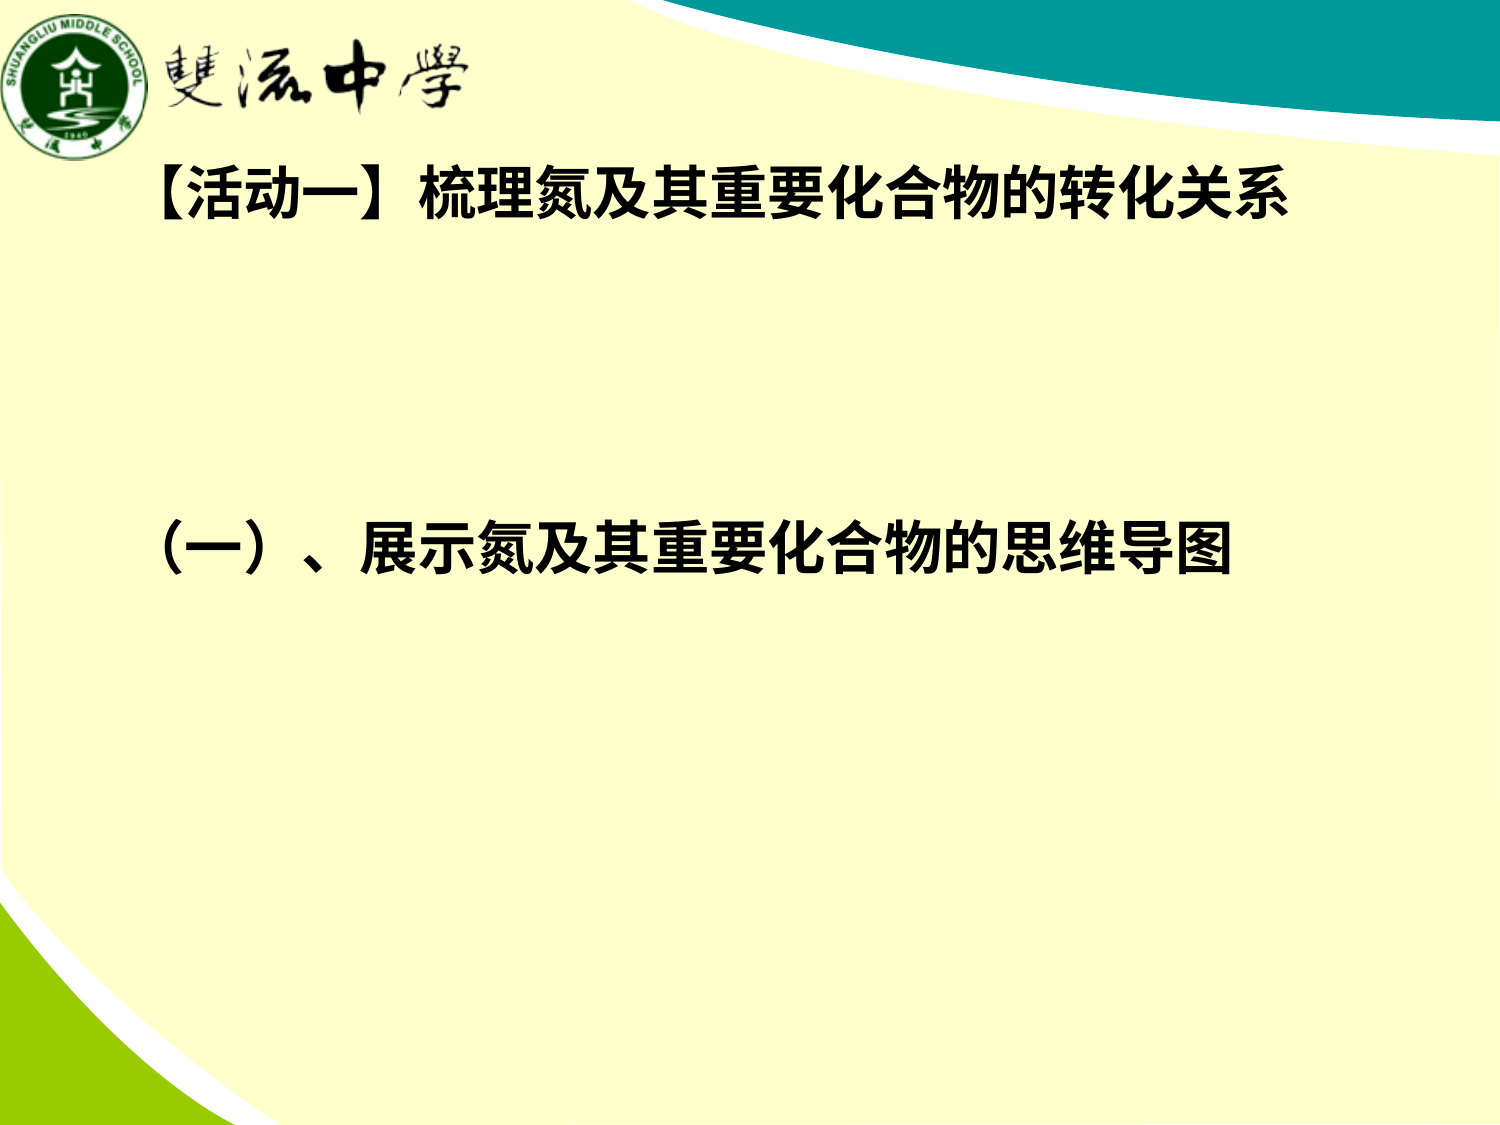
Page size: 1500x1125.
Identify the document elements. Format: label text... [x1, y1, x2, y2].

text_box 【活动一】梳理氮及其重要化合物的转化关系 [112, 149, 1471, 234]
picture [159, 21, 491, 138]
picture [0, 14, 148, 161]
text_box （一）、展示氮及其重要化合物的思维导图 [112, 503, 1471, 589]
